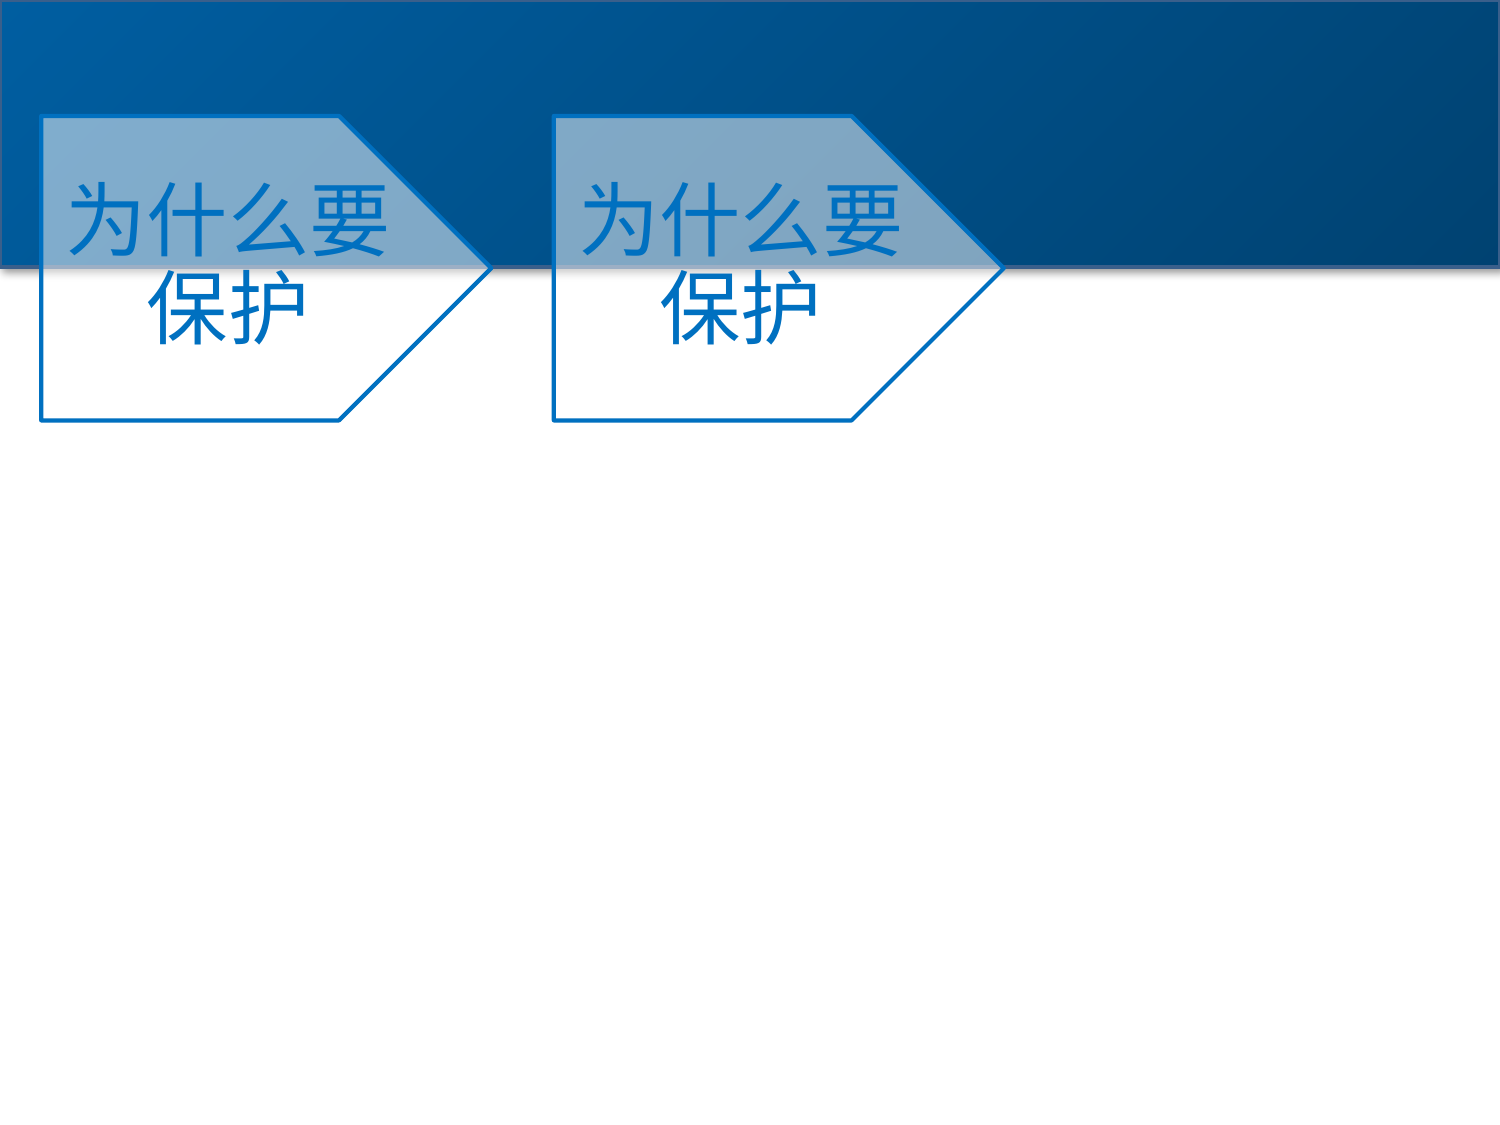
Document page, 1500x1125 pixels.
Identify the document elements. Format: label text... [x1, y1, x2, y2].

text_box 为什么要保护 [39, 113, 494, 423]
text_box [0, 0, 1500, 269]
text_box 为什么要保护 [551, 113, 1006, 423]
